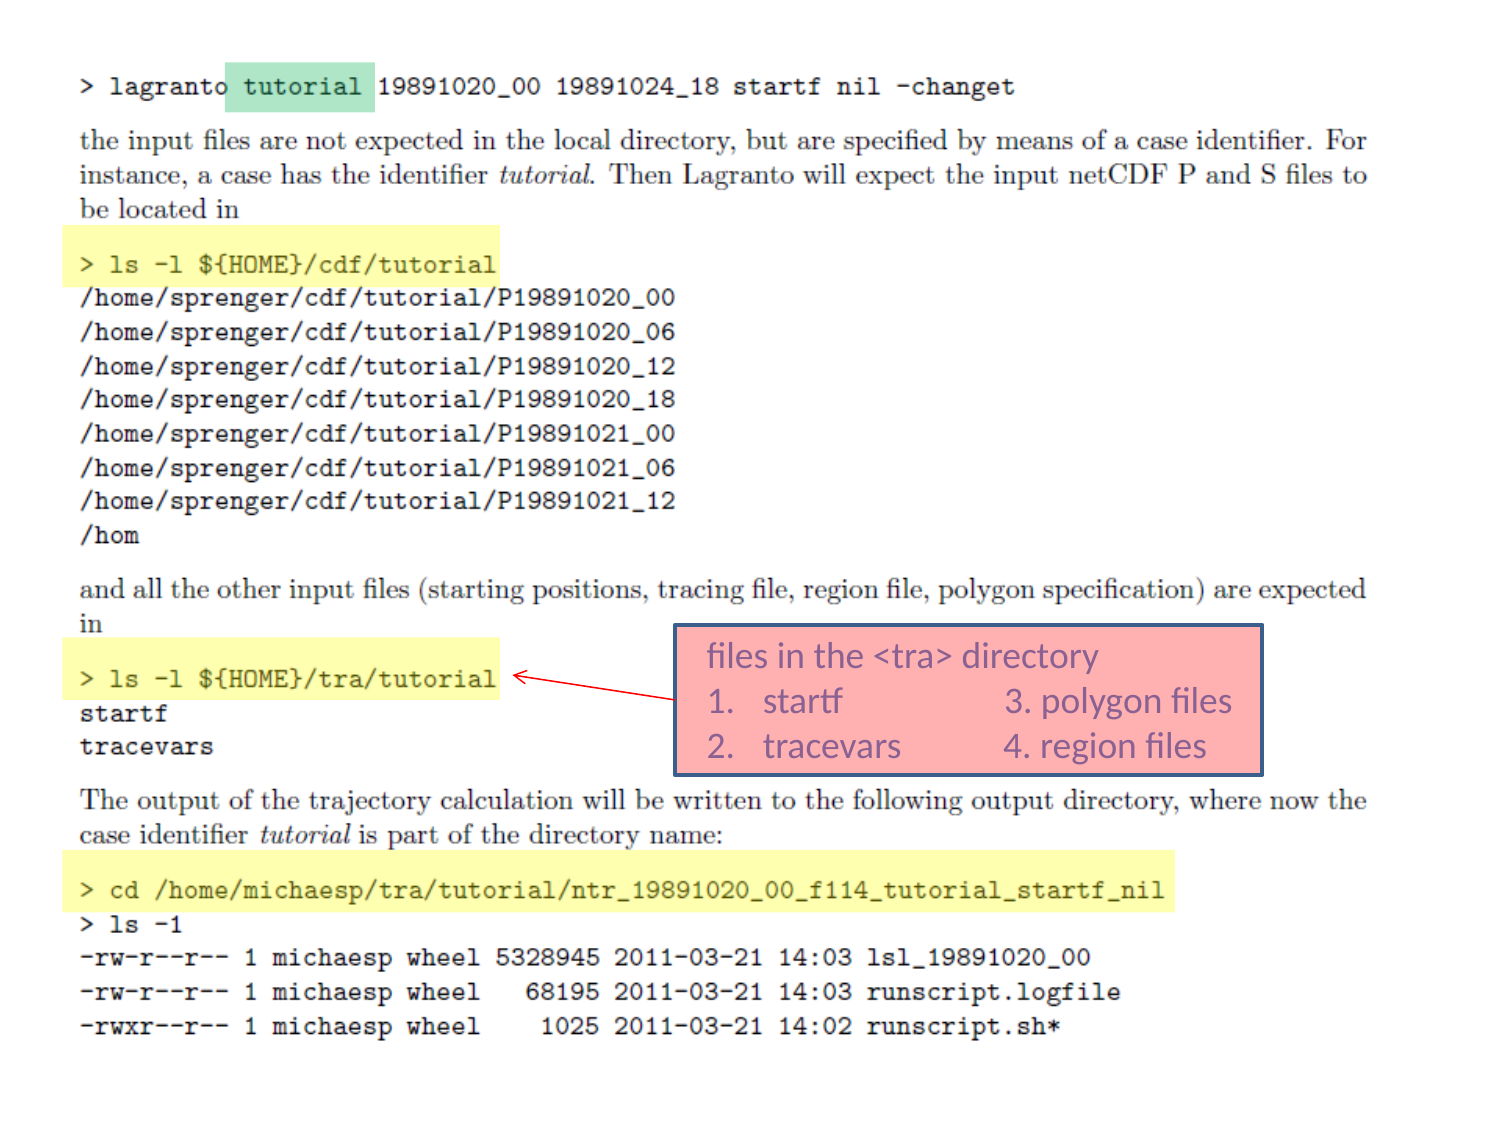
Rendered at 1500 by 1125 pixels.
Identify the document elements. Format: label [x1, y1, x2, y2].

picture [62, 62, 1446, 1058]
text_box [512, 674, 676, 701]
